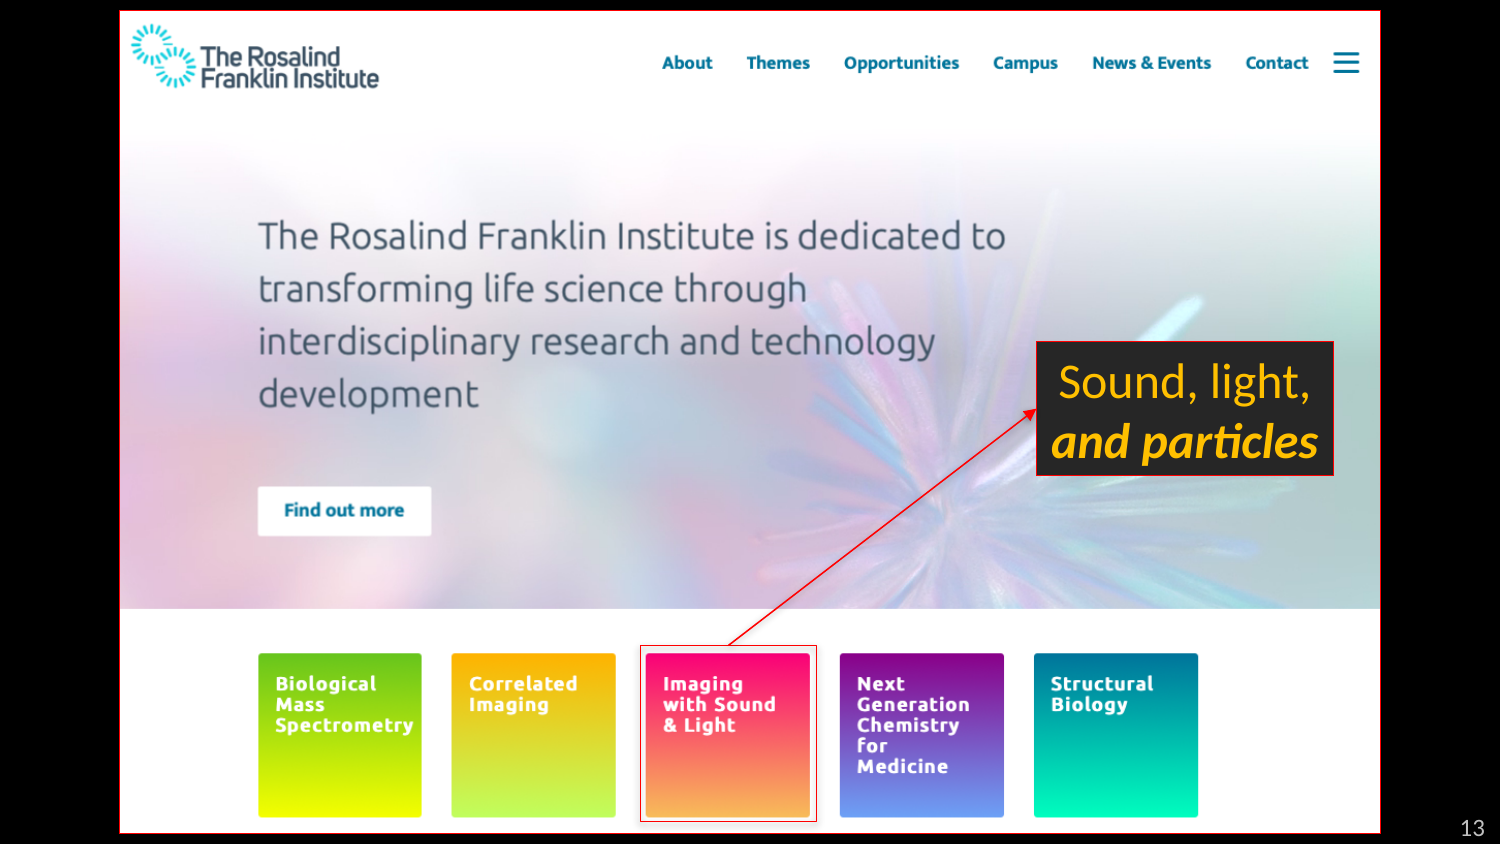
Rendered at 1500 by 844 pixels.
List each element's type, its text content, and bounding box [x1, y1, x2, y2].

slide_number 13 [1149, 808, 1500, 844]
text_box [640, 341, 1336, 822]
picture [119, 10, 1381, 834]
